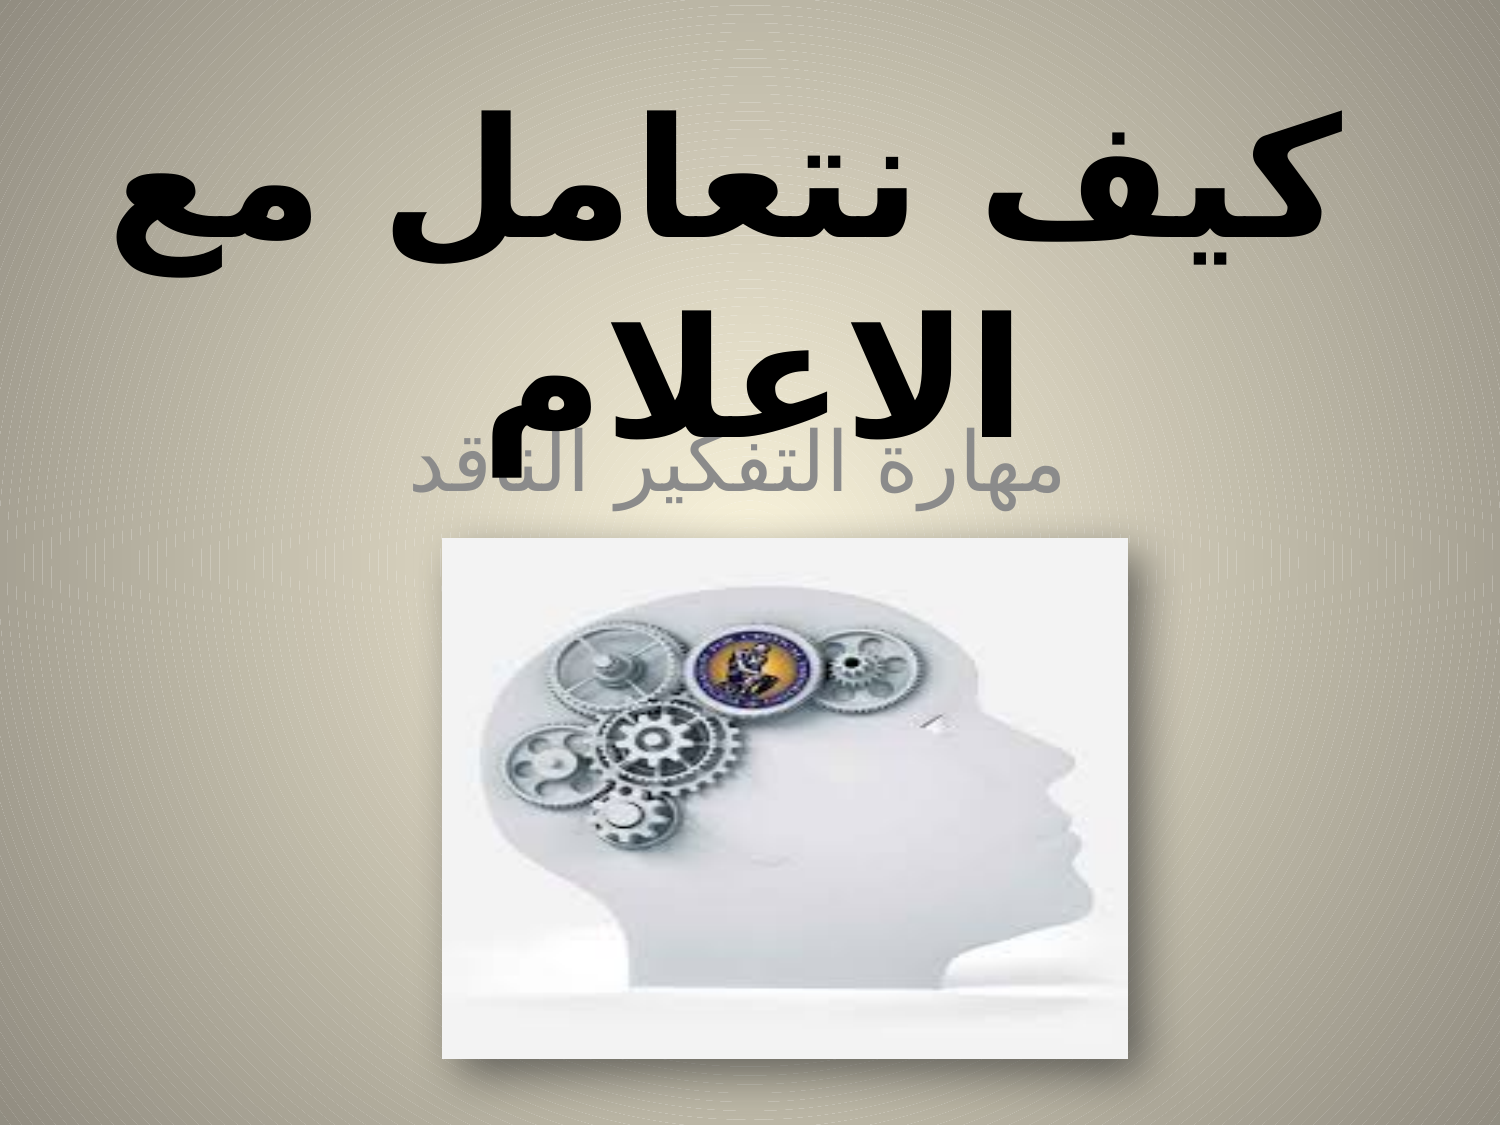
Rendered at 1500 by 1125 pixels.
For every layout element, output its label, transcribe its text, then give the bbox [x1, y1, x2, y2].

title كيف نتعامل مع الاعلام [62, 149, 1388, 392]
picture [442, 538, 1129, 1059]
subtitle مهارة التفكير الناقد [200, 400, 1250, 538]
